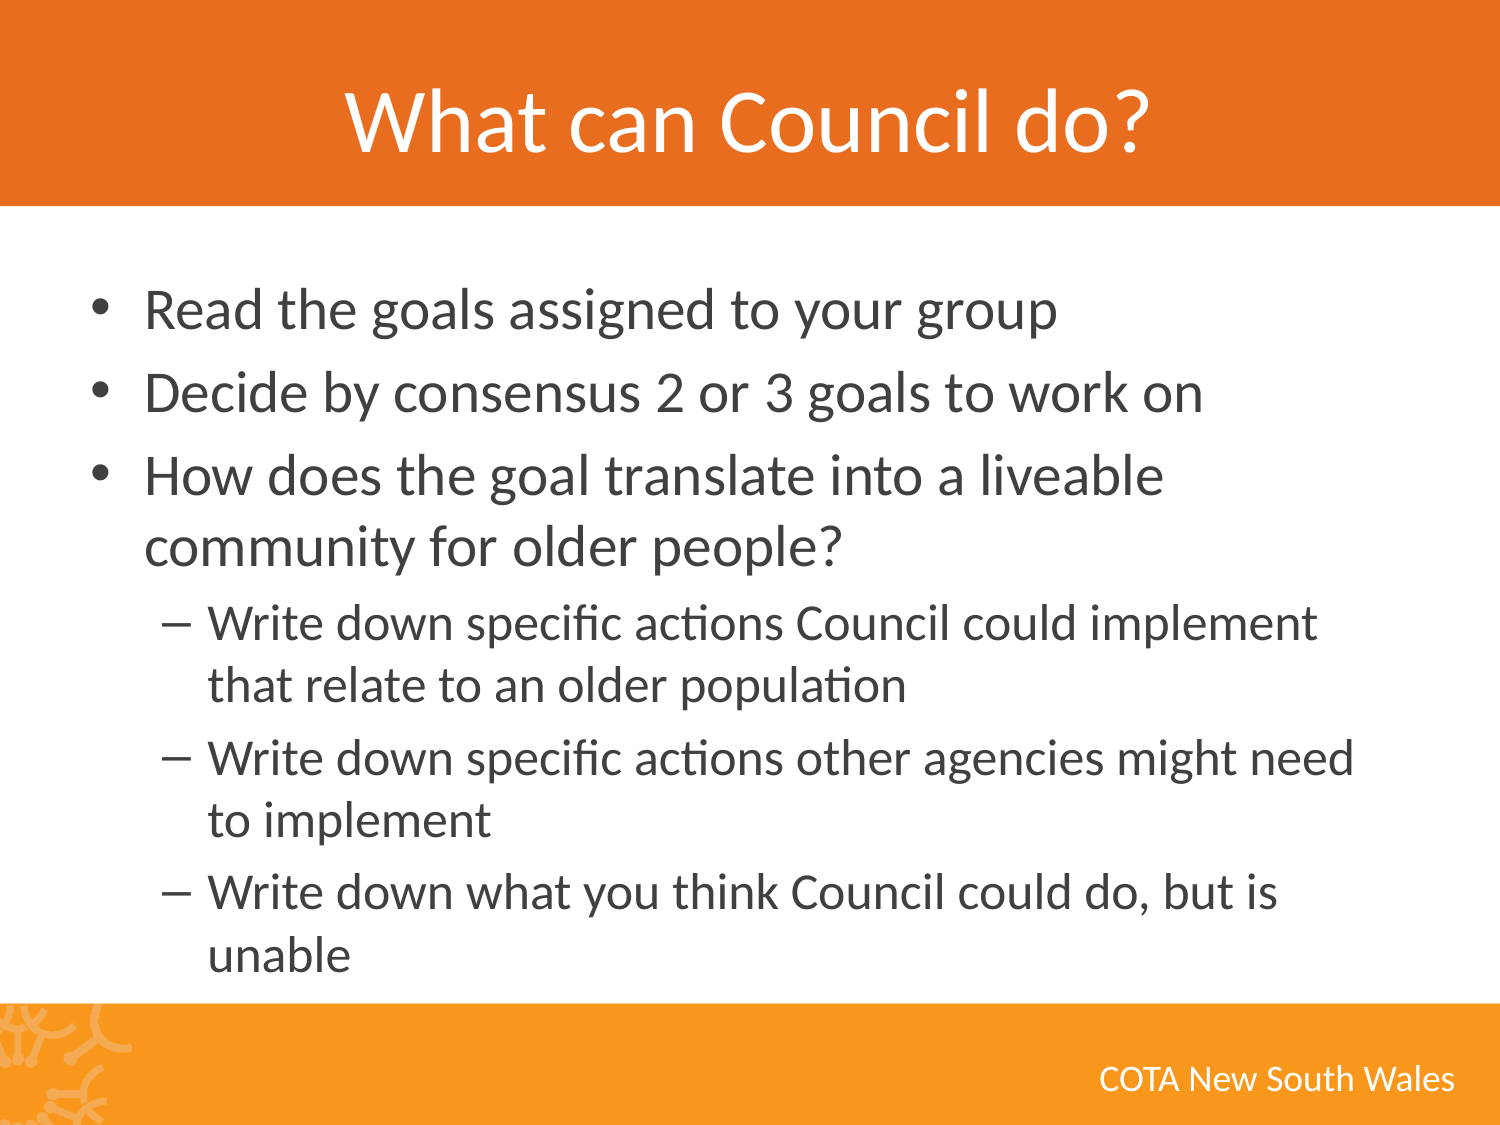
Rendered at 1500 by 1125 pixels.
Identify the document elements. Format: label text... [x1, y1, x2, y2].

picture [0, 1002, 1500, 1125]
title What can Council do? [0, 0, 1500, 233]
list Read the goals assigned to your group Decide by consensus 2 or 3 goals to work on How does the goal translate into a liveable community for older people? Write down specific actions Council could implement that relate to an older population Write down specific actions other agencies might need to implement Write down what you think Council could do, but is unable [75, 262, 1425, 997]
